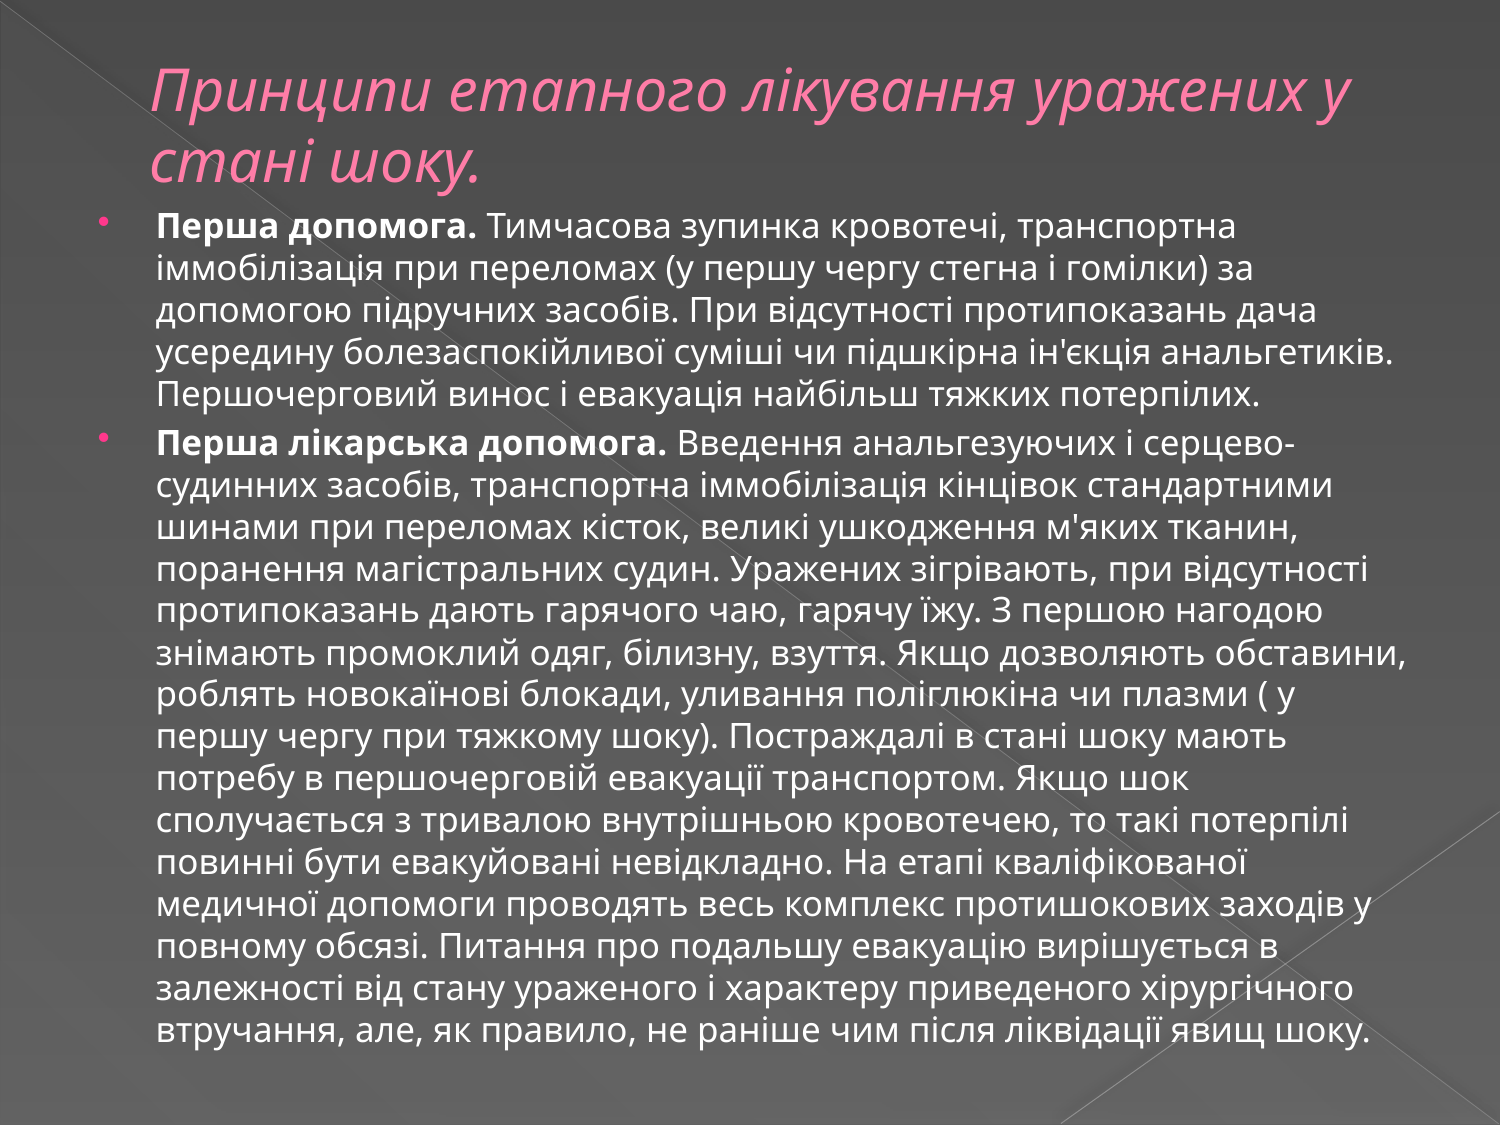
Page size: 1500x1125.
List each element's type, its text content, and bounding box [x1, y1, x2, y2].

title Принципи етапного лікування уражених у стані шоку. [75, 43, 1425, 196]
list Перша допомога. Тимчасова зупинка кровотечі, транспортна іммобілізація при переломах (у першу чергу стегна і гомілки) за допомогою підручних засобів. При відсутності протипоказань дача усередину болезаспокійливої суміші чи підшкірна ін'єкція анальгетиків. Першочерговий винос і евакуація найбільш тяжких потерпілих. Перша лікарська допомога. Введення анальгезуючих і серцево-судинних засобів, транспортна іммобілізація кінцівок стандартними шинами при переломах кісток, великі ушкодження м'яких тканин, поранення магістральних судин. Уражених зігрівають, при відсутності протипоказань дають гарячого чаю, гарячу їжу. З першою нагодою знімають промоклий одяг, білизну, взуття. Якщо дозволяють обставини, роблять новокаїнові блокади, уливання поліглюкіна чи плазми ( у першу чергу при тяжкому шоку). Постраждалі в стані шоку мають потребу в першочерговій евакуації транспортом. Якщо шок сполучається з тривалою внутрішньою кровотечею, то такі потерпілі повинні бути евакуйовані невідкладно. На етапі кваліфікованої медичної допомоги проводять весь комплекс протишокових заходів у повному обсязі. Питання про подальшу евакуацію вирішується в залежності від стану ураженого і характеру приведеного хірургічного втручання, але, як правило, не раніше чим після ліквідації явищ шоку. [75, 196, 1425, 1106]
